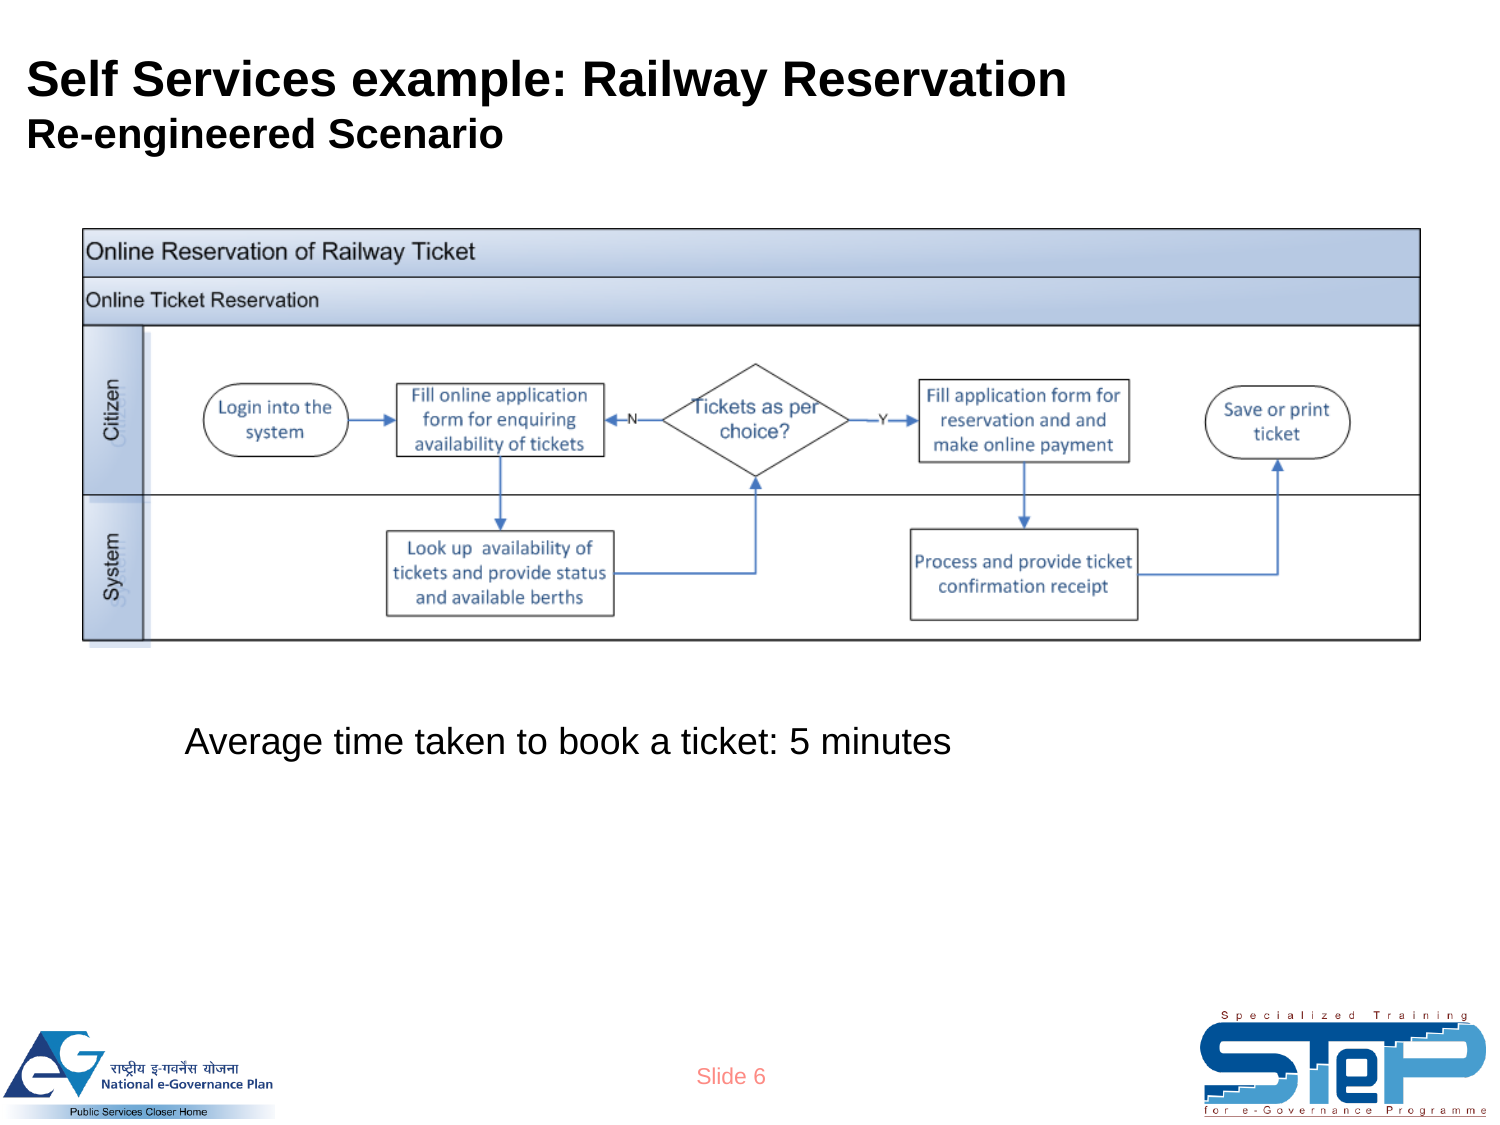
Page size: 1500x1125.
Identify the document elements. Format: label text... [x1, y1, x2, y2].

title Self Services example: Railway Reservation Re-engineered Scenario [26, 46, 1472, 224]
text_box Average time taken to book a ticket: 5 minutes [174, 717, 963, 763]
picture [1200, 1011, 1486, 1117]
picture [82, 228, 1422, 648]
picture [2, 1031, 275, 1119]
